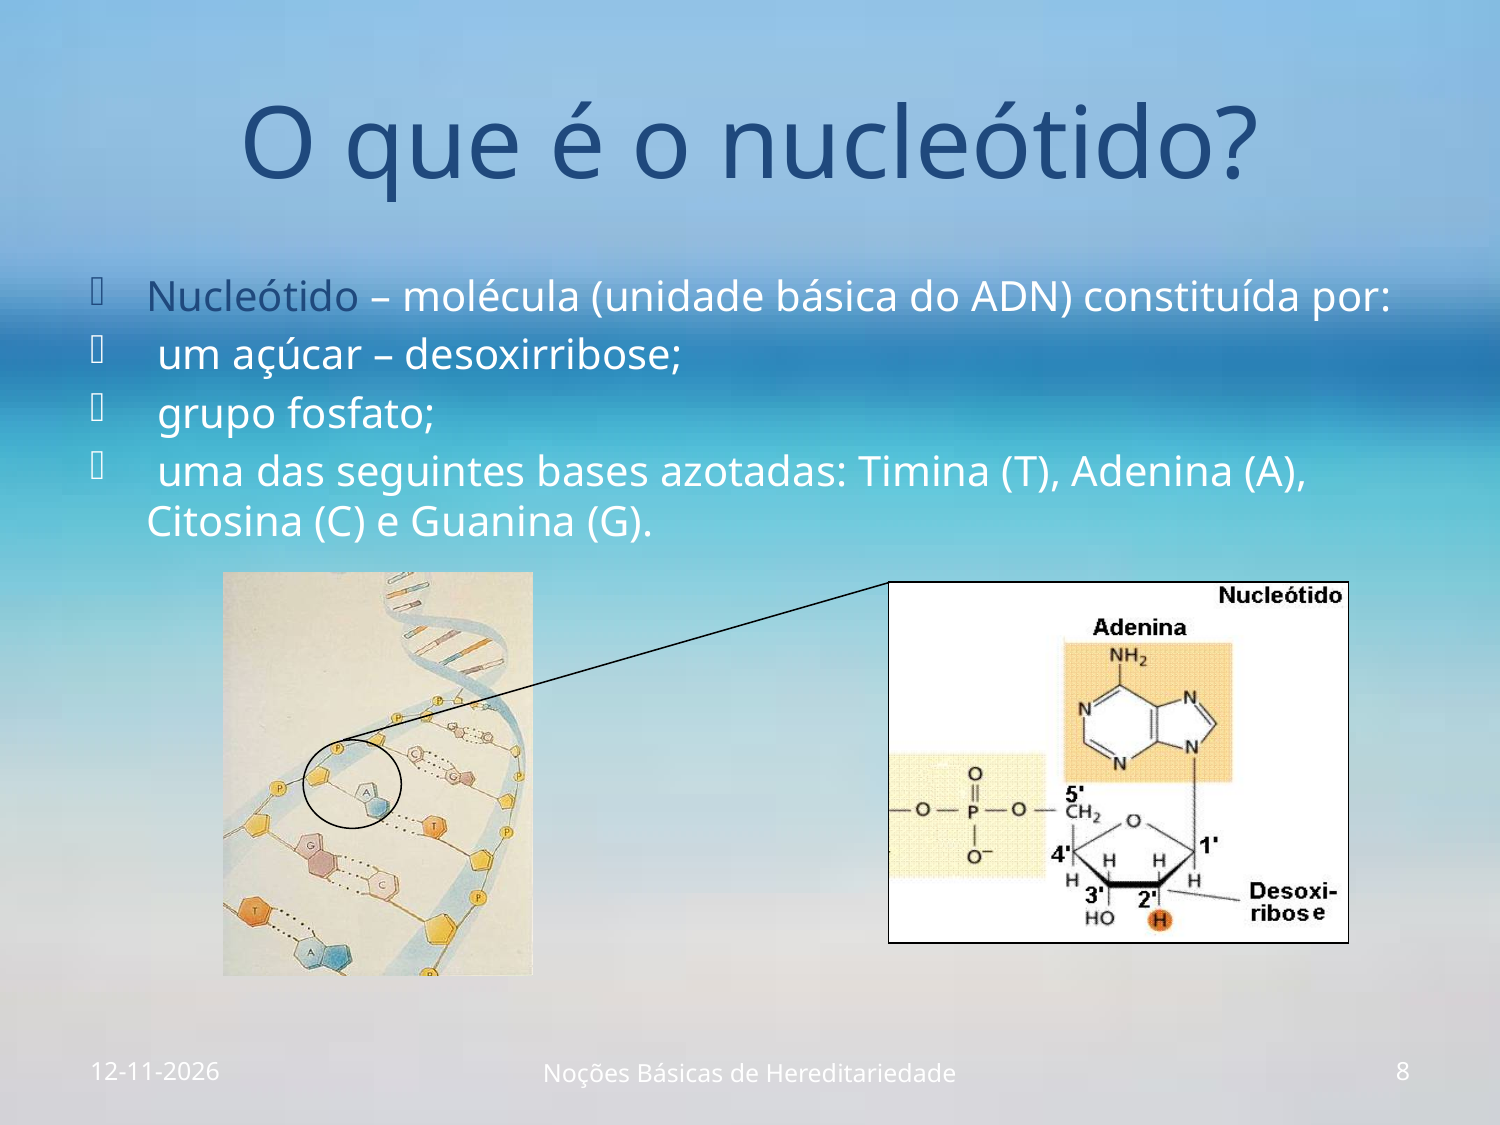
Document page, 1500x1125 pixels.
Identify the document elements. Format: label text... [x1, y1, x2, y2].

footer Noções Básicas de Hereditariedade [512, 1042, 988, 1103]
title O que é o nucleótido? [75, 45, 1425, 233]
list Nucleótido – molécula (unidade básica do ADN) constituída por: um açúcar – desoxirribose; grupo fosfato; uma das seguintes bases azotadas: Timina (T), Adenina (A), Citosina (C) e Guanina (G). [75, 262, 1425, 1005]
picture [0, 0, 1500, 1125]
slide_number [75, 1042, 425, 1103]
slide_number 8 [1074, 1042, 1425, 1103]
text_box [223, 572, 1348, 977]
